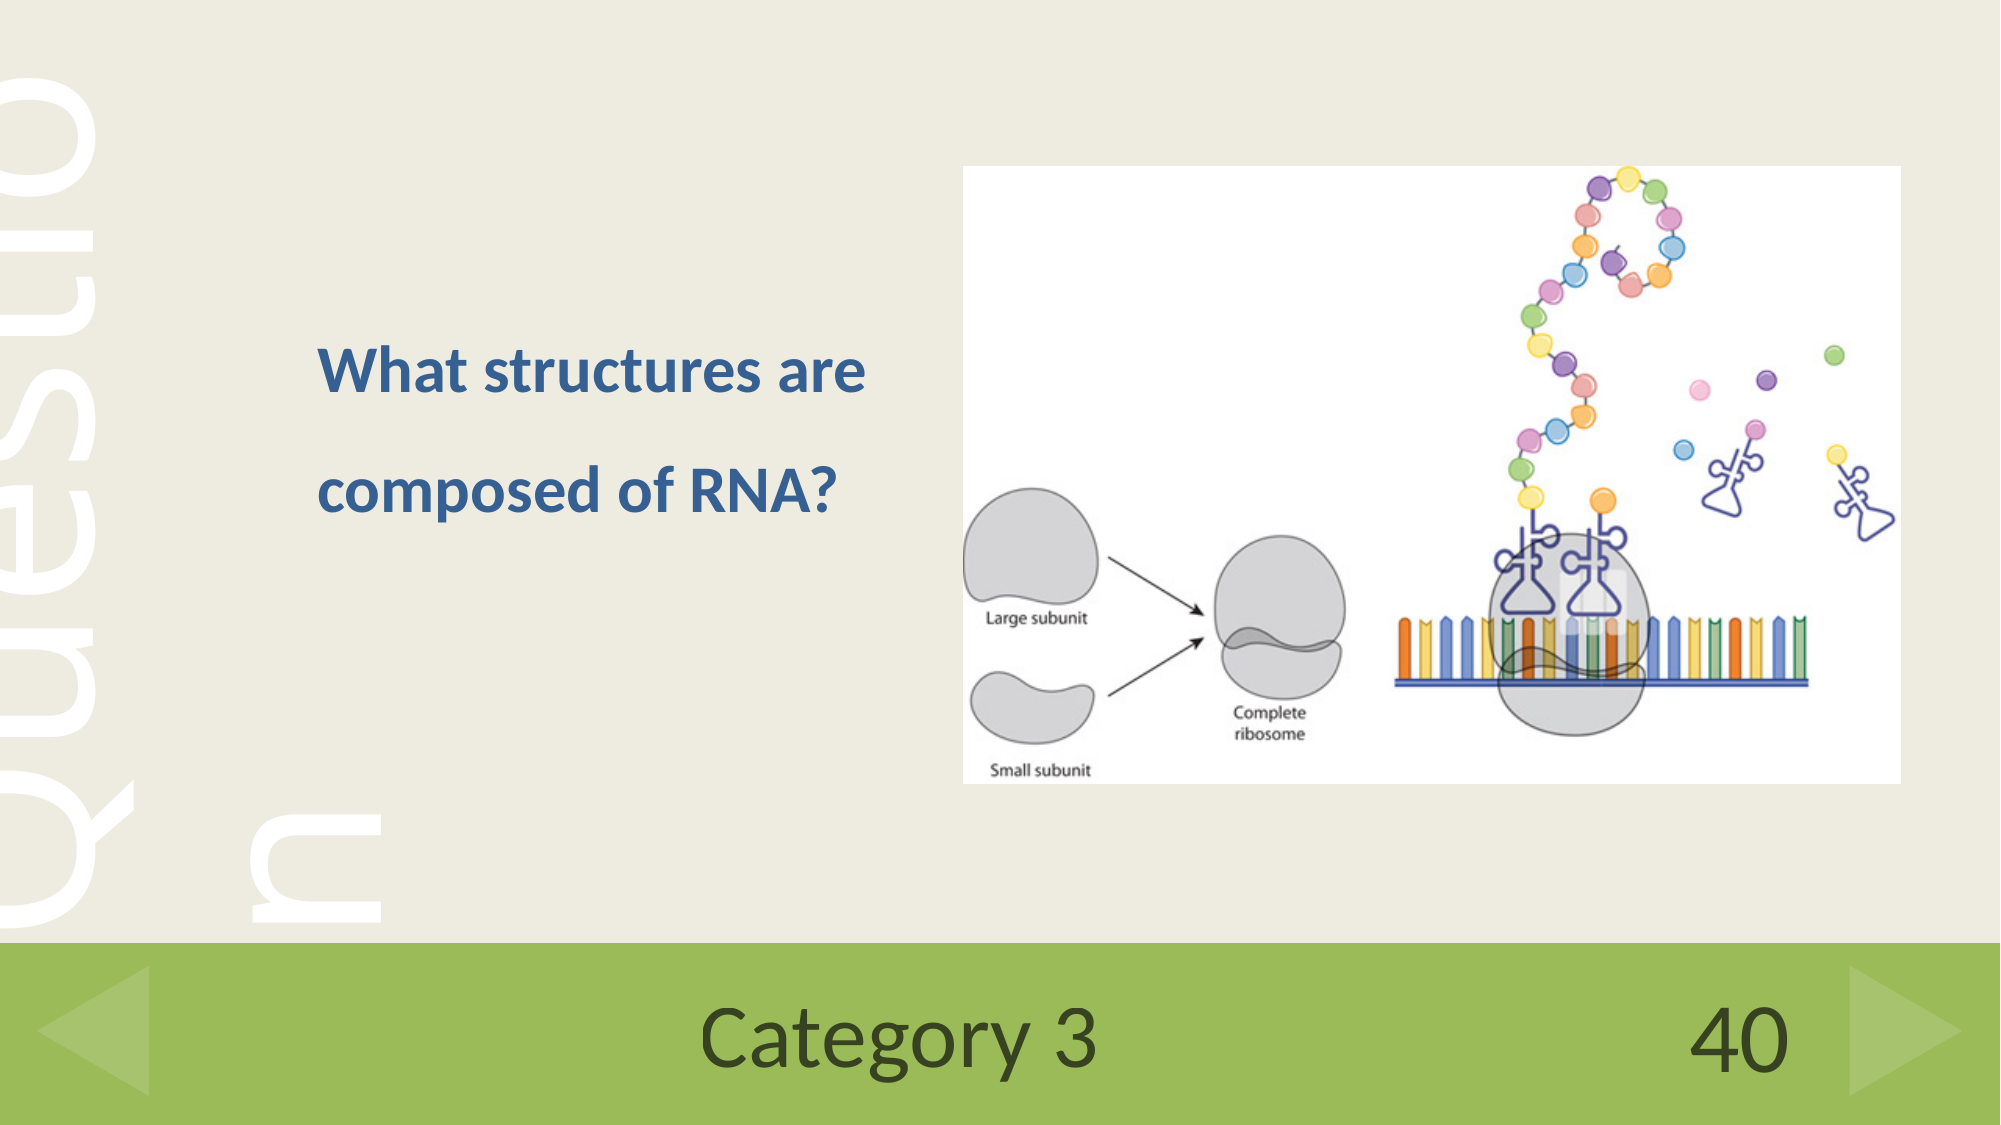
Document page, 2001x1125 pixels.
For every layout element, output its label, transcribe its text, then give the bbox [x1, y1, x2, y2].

picture [962, 166, 1901, 785]
title Category 3 [0, 937, 1800, 1125]
list 40 [1800, 967, 1806, 1097]
list What structures are composed of RNA? [302, 96, 963, 835]
